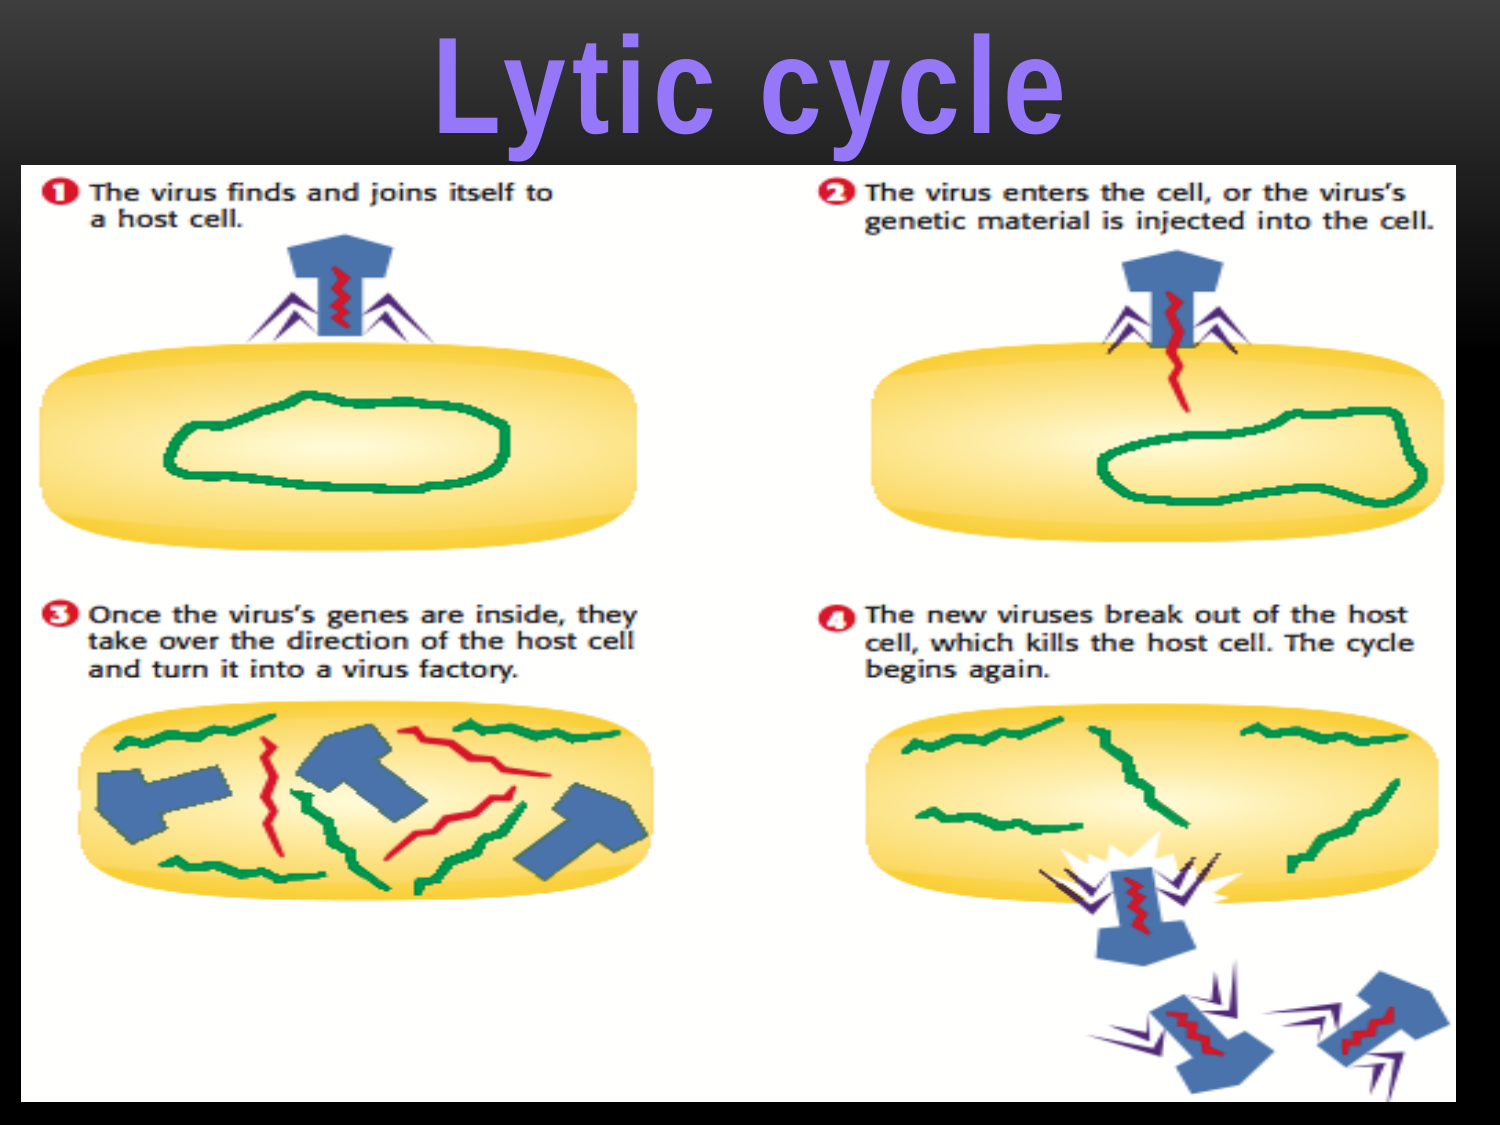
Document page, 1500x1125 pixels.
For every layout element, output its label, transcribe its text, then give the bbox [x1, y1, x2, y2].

picture [0, 0, 1500, 1125]
title Lytic cycle [99, 5, 1400, 165]
